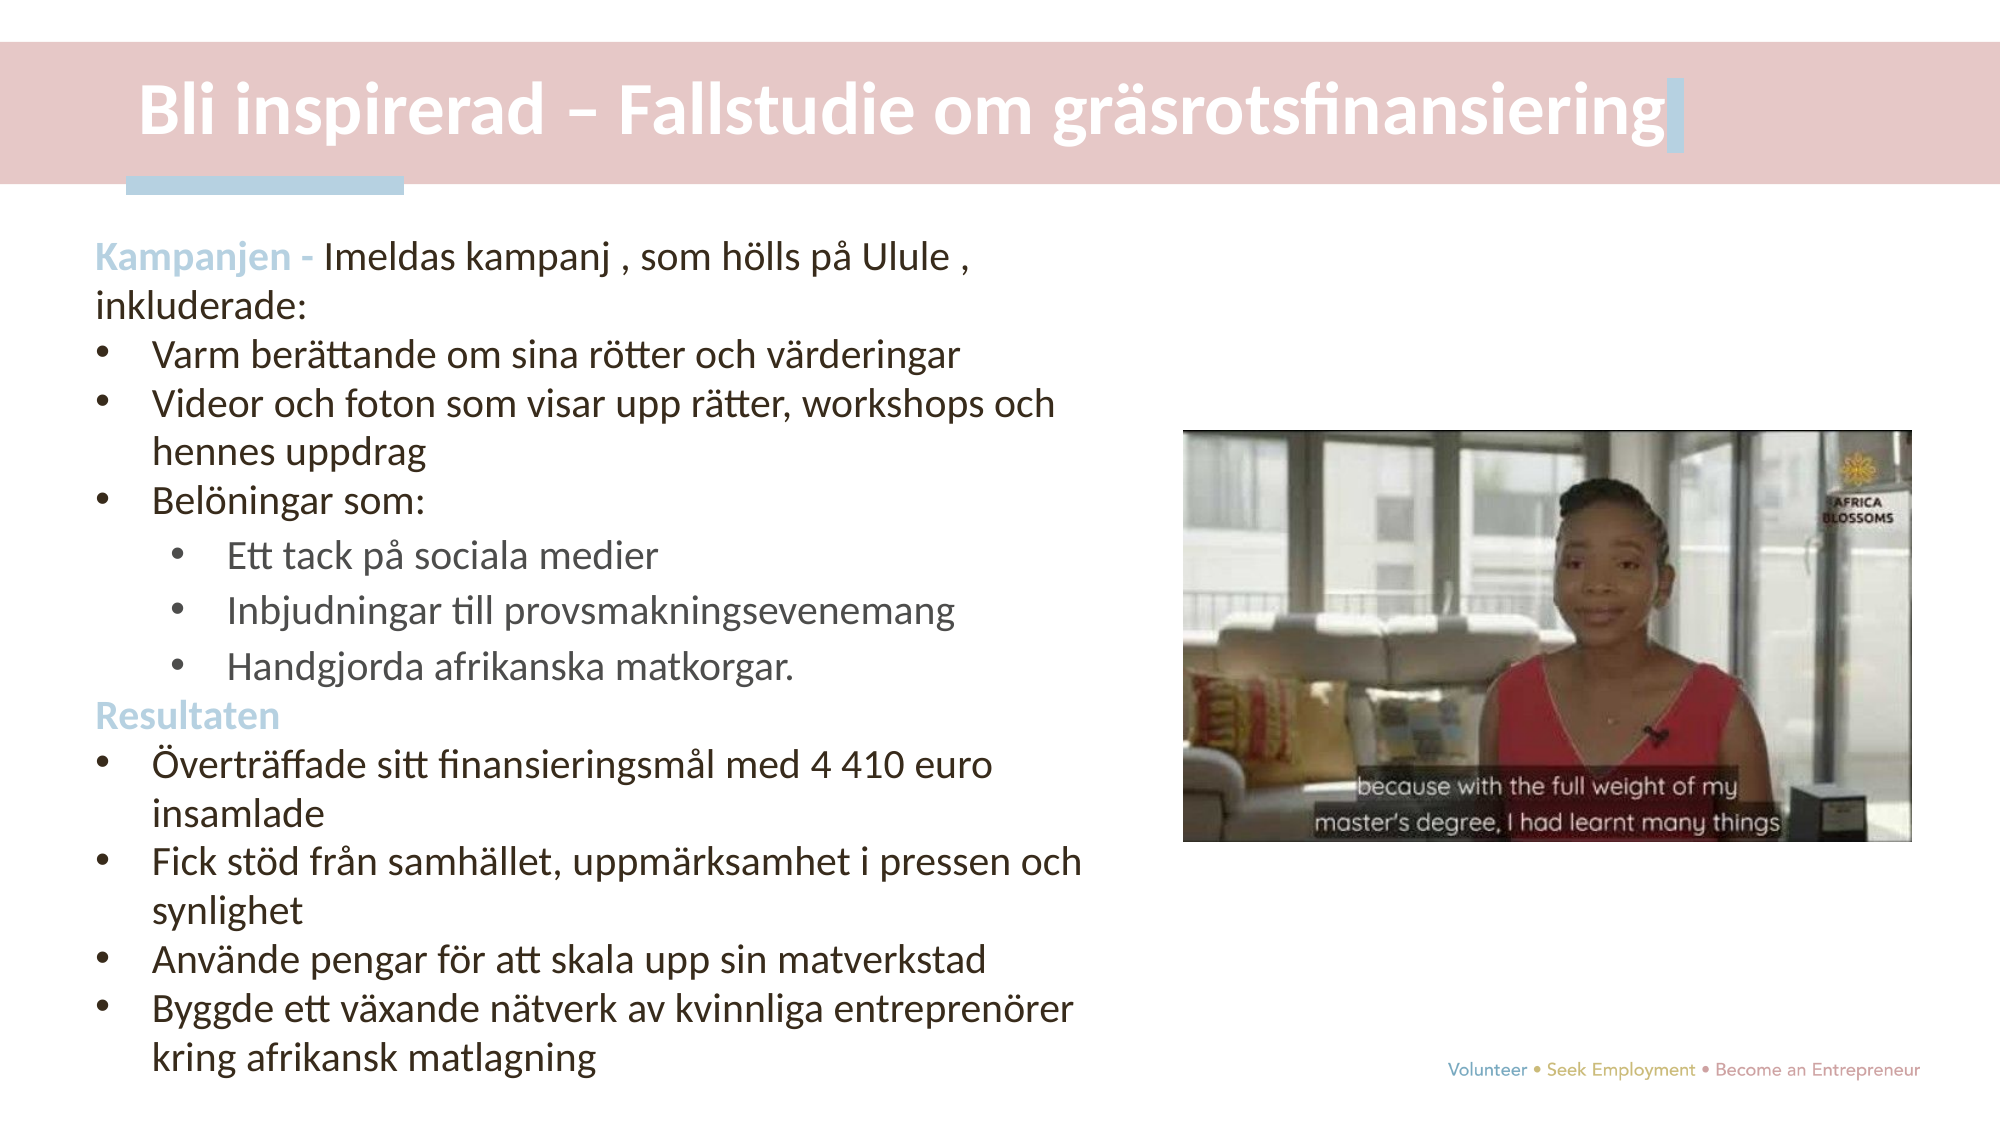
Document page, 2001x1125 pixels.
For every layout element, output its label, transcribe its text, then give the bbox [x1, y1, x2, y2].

picture [1418, 1046, 1971, 1103]
list Bli inspirerad – Fallstudie om gräsrotsfinansiering [123, 51, 1913, 170]
list LITE LÄSNING FÖR DJUPARE LÄRANDE [121, 253, 1920, 1020]
text_box Kampanjen - Imeldas kampanj , som hölls på Ulule , inkluderade: Varm berättande om sina rötter och värderingar Videor och foton som visar upp rätter, workshops och hennes uppdrag Belöningar som: Ett tack på sociala medier Inbjudningar till provsmakningsevenemang Handgjorda afrikanska matkorgar. Resultaten Överträffade sitt finansieringsmål med 4 410 euro insamlade Fick stöd från samhället, uppmärksamhet i pressen och synlighet Använde pengar för att skala upp sin matverkstad Byggde ett växande nätverk av kvinnliga entreprenörer kring afrikansk matlagning [80, 222, 1153, 509]
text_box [1182, 430, 1913, 843]
